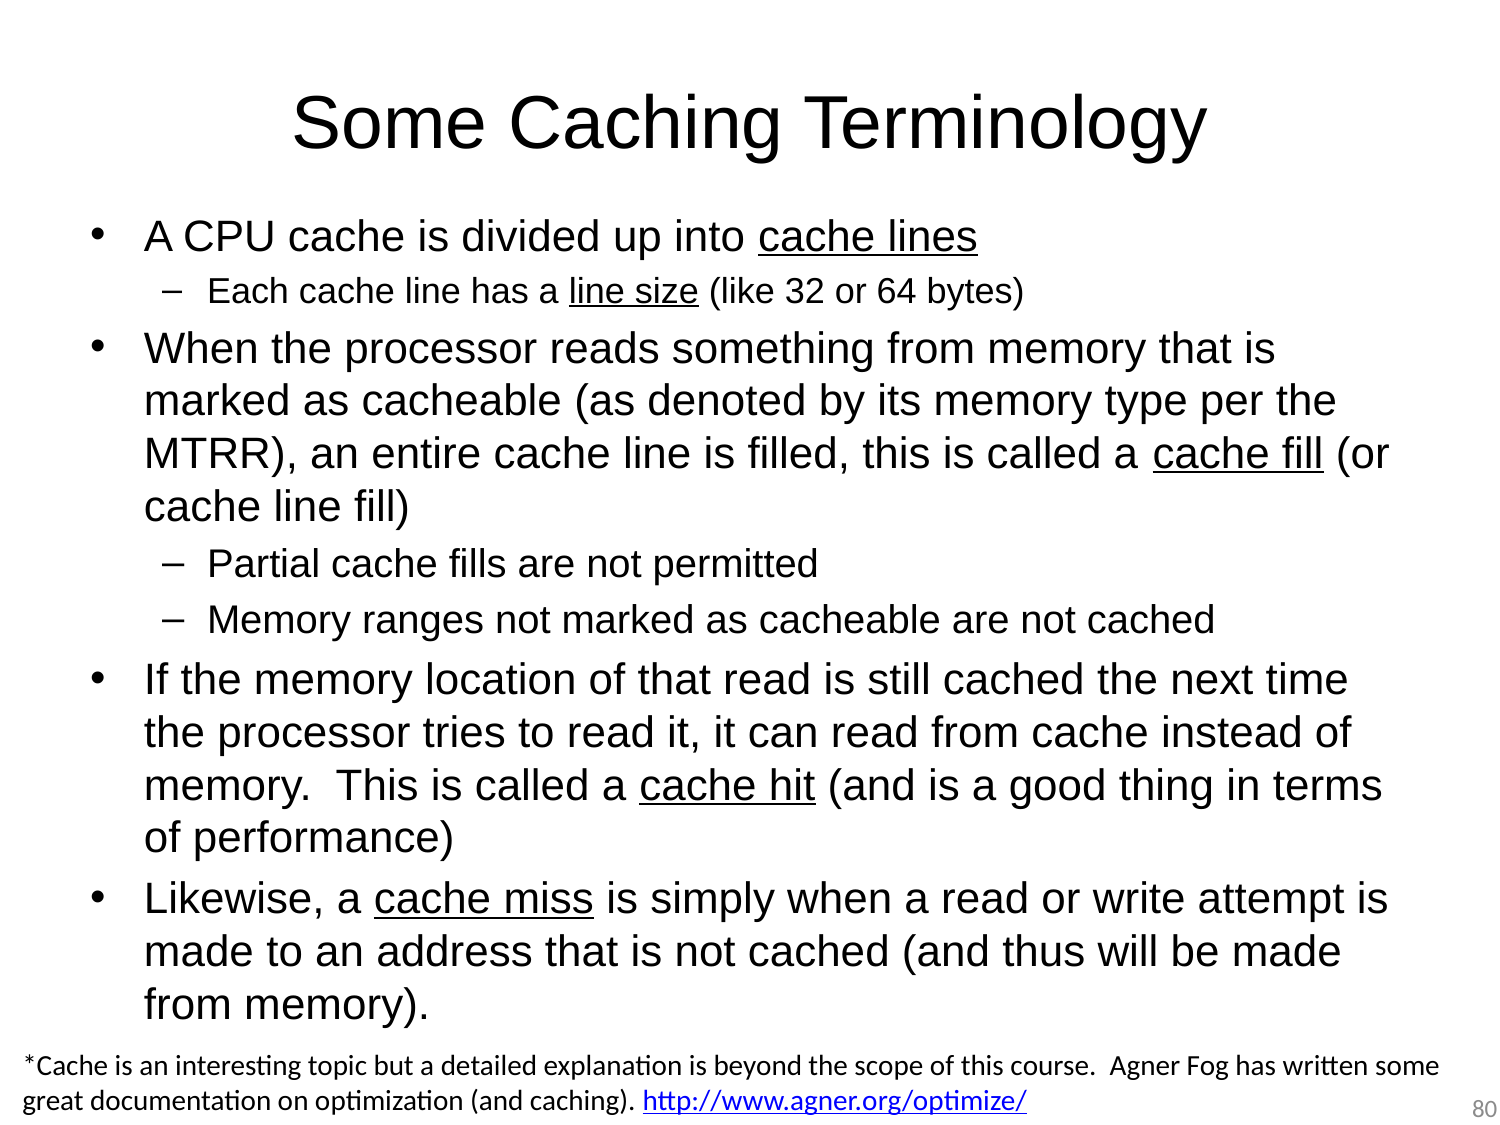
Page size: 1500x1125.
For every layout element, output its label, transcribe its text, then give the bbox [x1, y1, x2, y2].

list A CPU cache is divided up into cache lines Each cache line has a line size (like 32 or 64 bytes) When the processor reads something from memory that is marked as cacheable (as denoted by its memory type per the MTRR), an entire cache line is filled, this is called a cache fill (or cache line fill) Partial cache fills are not permitted Memory ranges not marked as cacheable are not cached If the memory location of that read is still cached the next time the processor tries to read it, it can read from cache instead of memory. This is called a cache hit (and is a good thing in terms of performance) Likewise, a cache miss is simply when a read or write attempt is made to an address that is not cached (and thus will be made from memory). [75, 200, 1425, 1039]
text_box *Cache is an interesting topic but a detailed explanation is beyond the scope of this course. Agner Fog has written some great documentation on optimization (and caching). http://www.agner.org/optimize/ [7, 1039, 1463, 1124]
title Some Caching Terminology [75, 24, 1425, 200]
slide_number 80 [1162, 1077, 1500, 1125]
